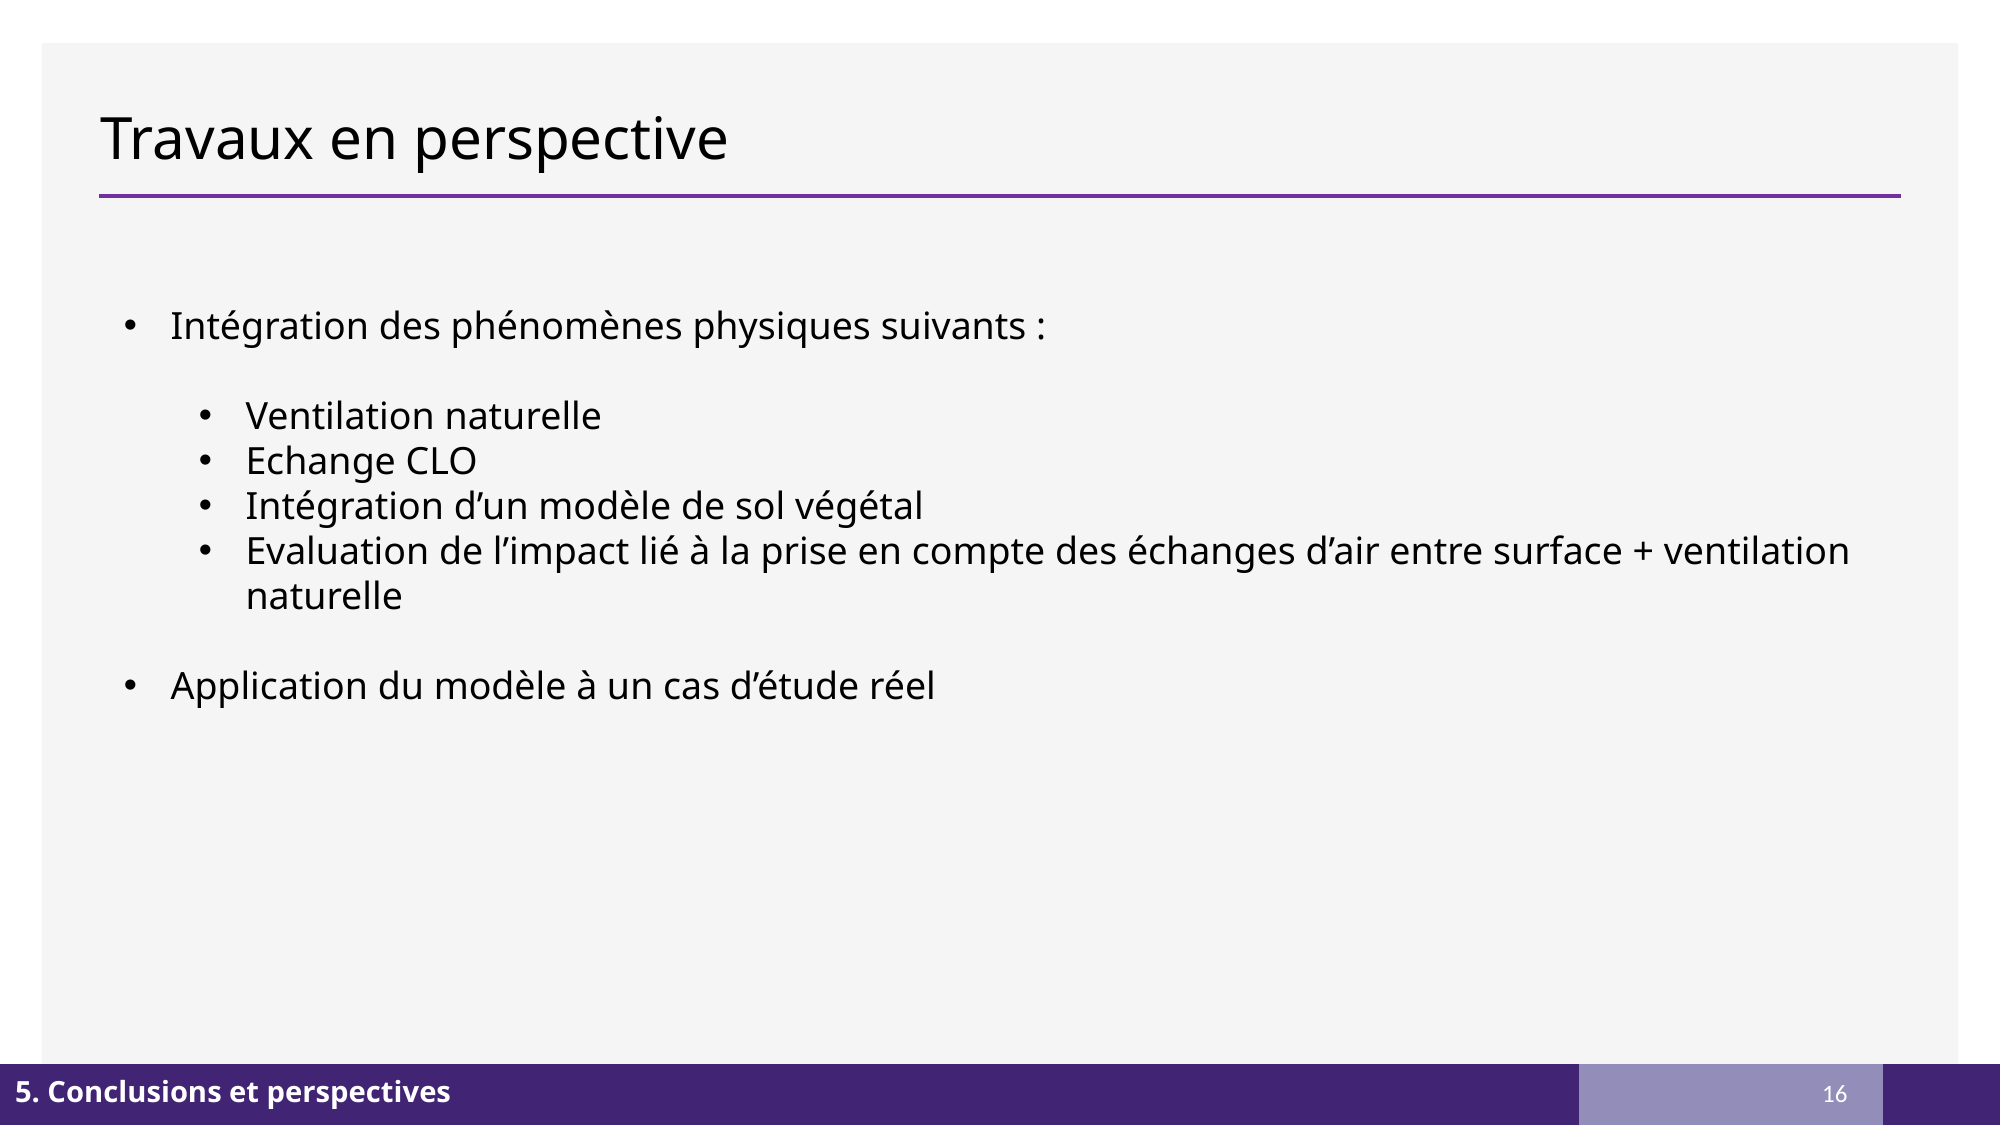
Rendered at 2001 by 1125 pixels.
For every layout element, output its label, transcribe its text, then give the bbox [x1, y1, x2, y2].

table_header 5. Conclusions et perspectives [0, 1064, 1579, 1125]
text_box Intégration des phénomènes physiques suivants : Ventilation naturelle Echange CLO Intégration d’un modèle de sol végétal Evaluation de l’impact lié à la prise en compte des échanges d’air entre surface + ventilation naturelle Application du modèle à un cas d’étude réel [109, 249, 1905, 760]
table_header [1579, 1064, 1883, 1125]
title Travaux en perspective [85, 73, 1720, 179]
table_header [1883, 1064, 2000, 1125]
text_box 16 [1705, 1062, 1863, 1122]
